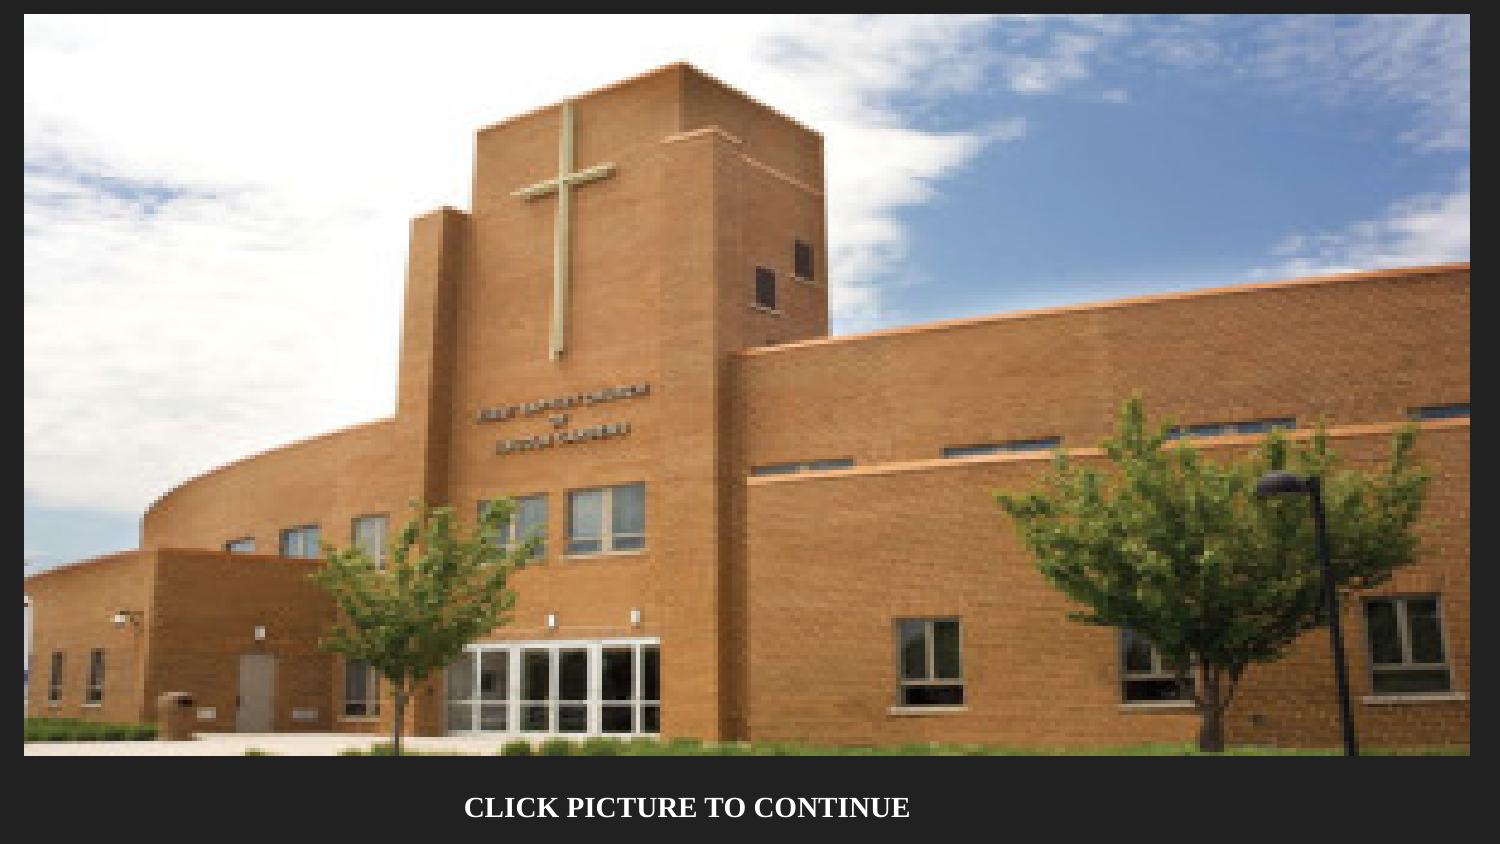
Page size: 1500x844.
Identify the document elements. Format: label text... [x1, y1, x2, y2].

text_box CLICK PICTURE TO CONTINUE [448, 773, 1500, 831]
picture [24, 14, 1470, 756]
